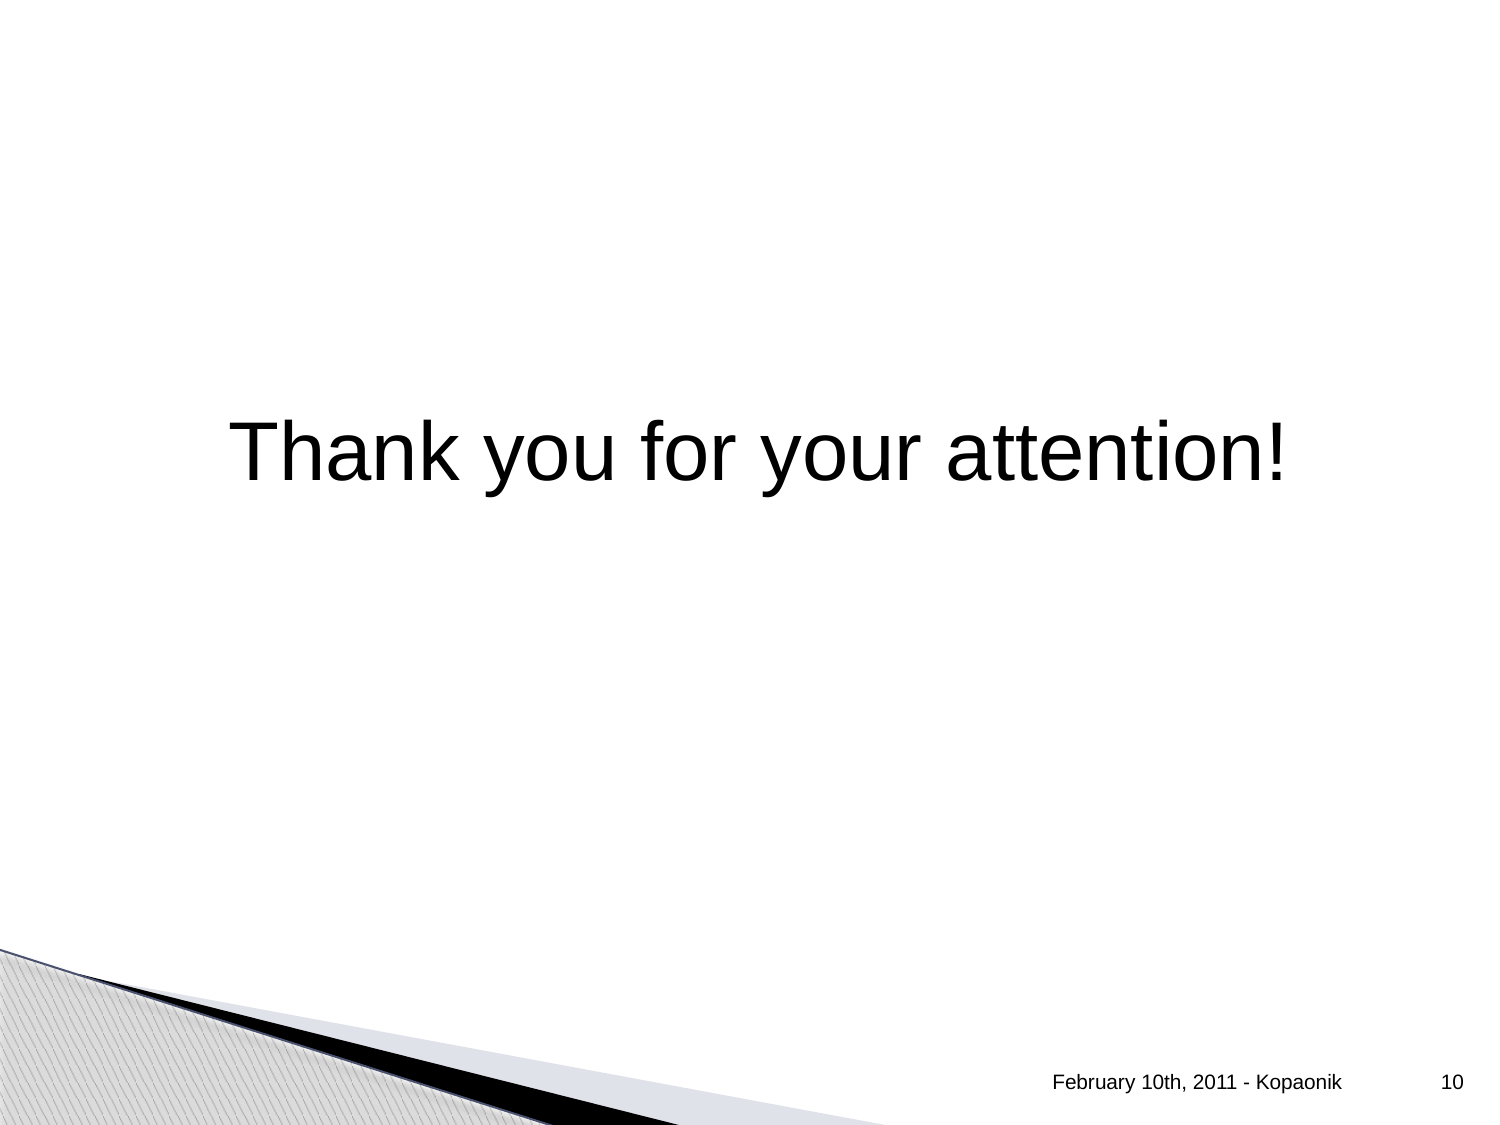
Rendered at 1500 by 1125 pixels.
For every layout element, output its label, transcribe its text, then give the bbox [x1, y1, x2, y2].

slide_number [1037, 1051, 1418, 1112]
slide_number 10 [1418, 1051, 1479, 1112]
list Thank you for your attention! [75, 162, 1425, 986]
